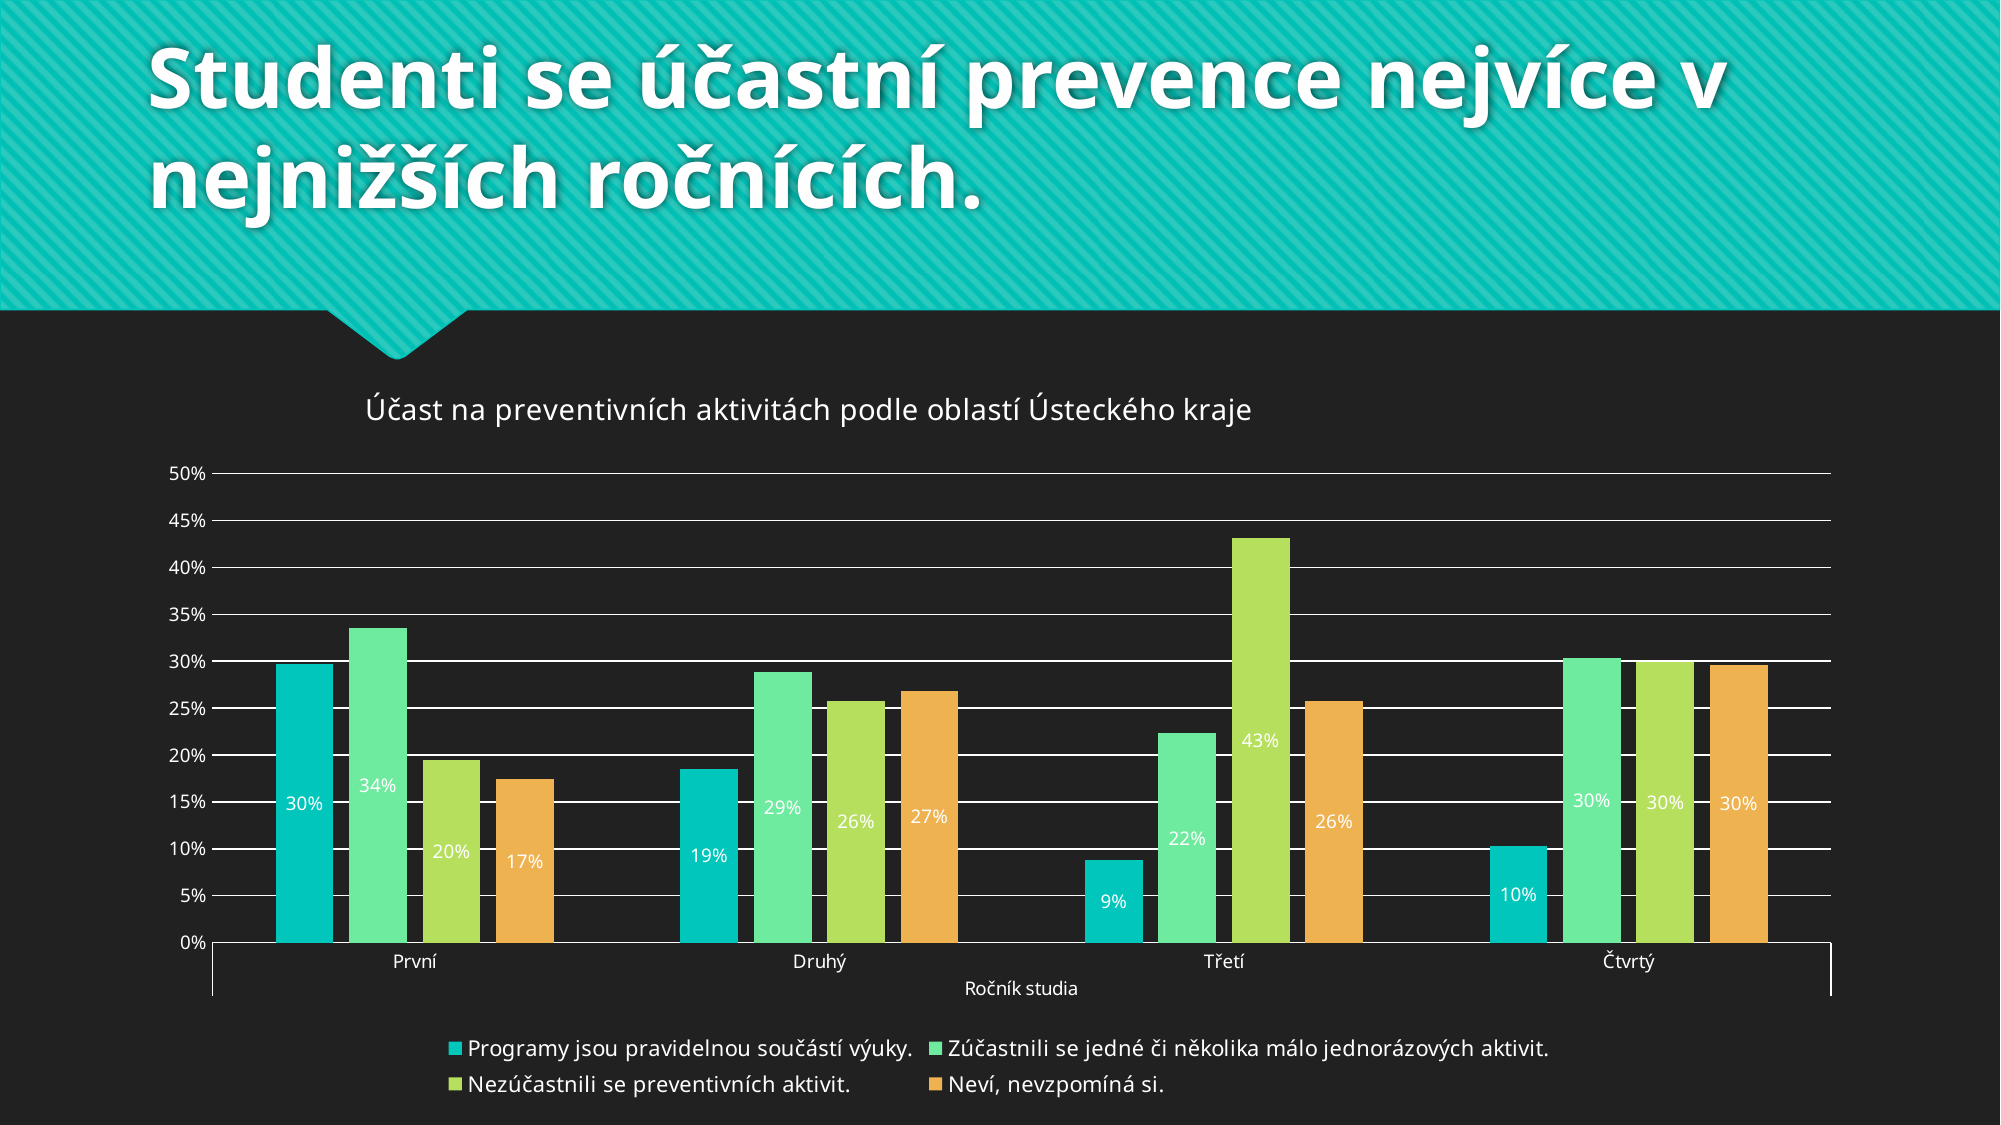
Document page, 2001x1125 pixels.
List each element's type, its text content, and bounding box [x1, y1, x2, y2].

title Studenti se účastní prevence nejvíce v nejnižších ročnících. [132, 73, 1868, 233]
chart [134, 364, 1866, 1105]
